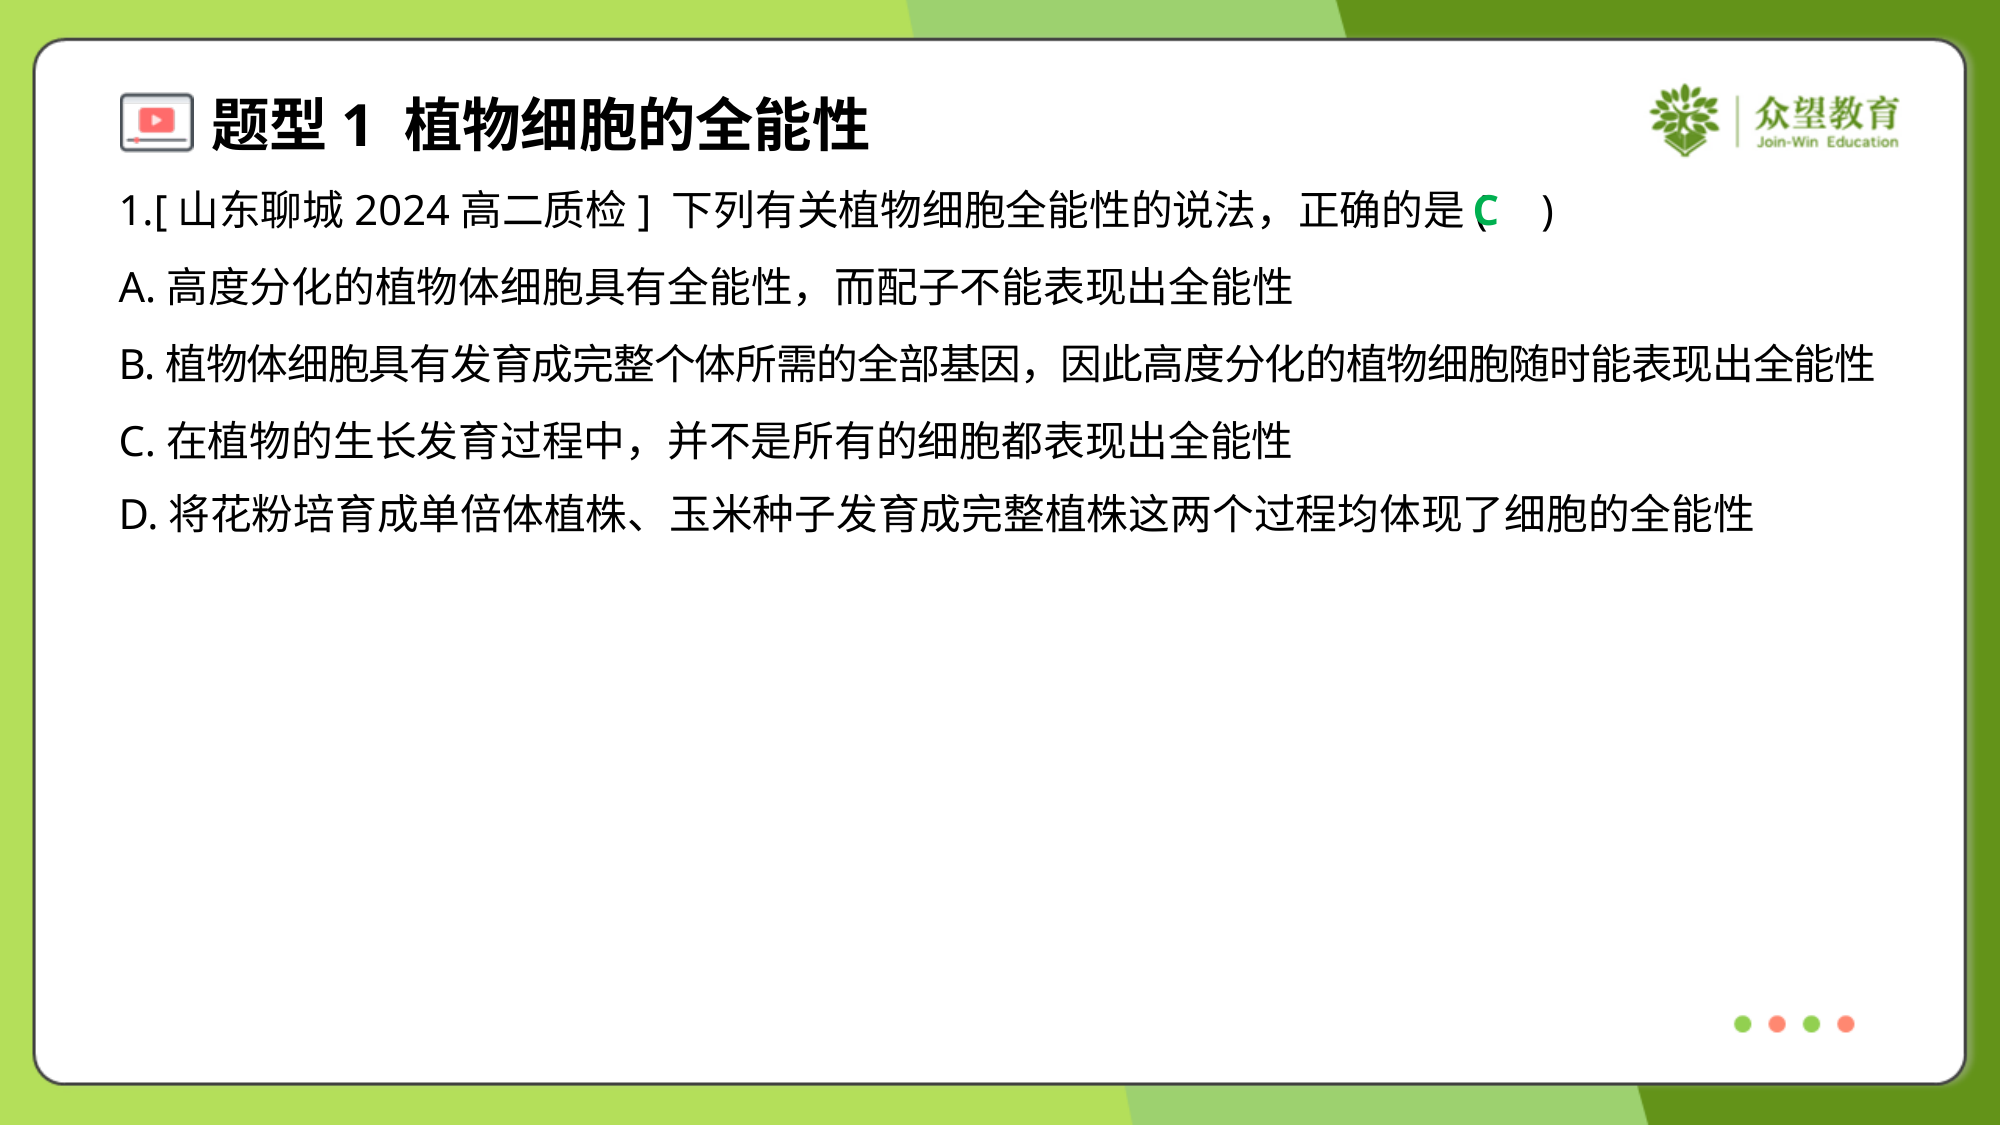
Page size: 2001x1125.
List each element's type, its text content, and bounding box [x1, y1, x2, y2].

picture [0, 0, 2000, 1125]
text_box 1.[山东聊城2024高二质检] 下列有关植物细胞全能性的说法，正确的是( ) [1516, 158, 1883, 226]
text_box A.高度分化的植物体细胞具有全能性，而配子不能表现出全能性 B.植物体细胞具有发育成完整个体所需的全部基因，因此高度分化的植物细胞随时能表现出全能性 C.在植物的生长发育过程中，并不是所有的细胞都表现出全能性 D.将花粉培育成单倍体植株、玉米种子发育成完整植株这两个过程均体现了细胞的全能性 [118, 235, 1883, 531]
text_box 1.[山东聊城2024高二质检] 下列有关植物细胞全能性的说法，正确的是( ) [118, 158, 1456, 226]
text_box C [1456, 158, 1516, 226]
